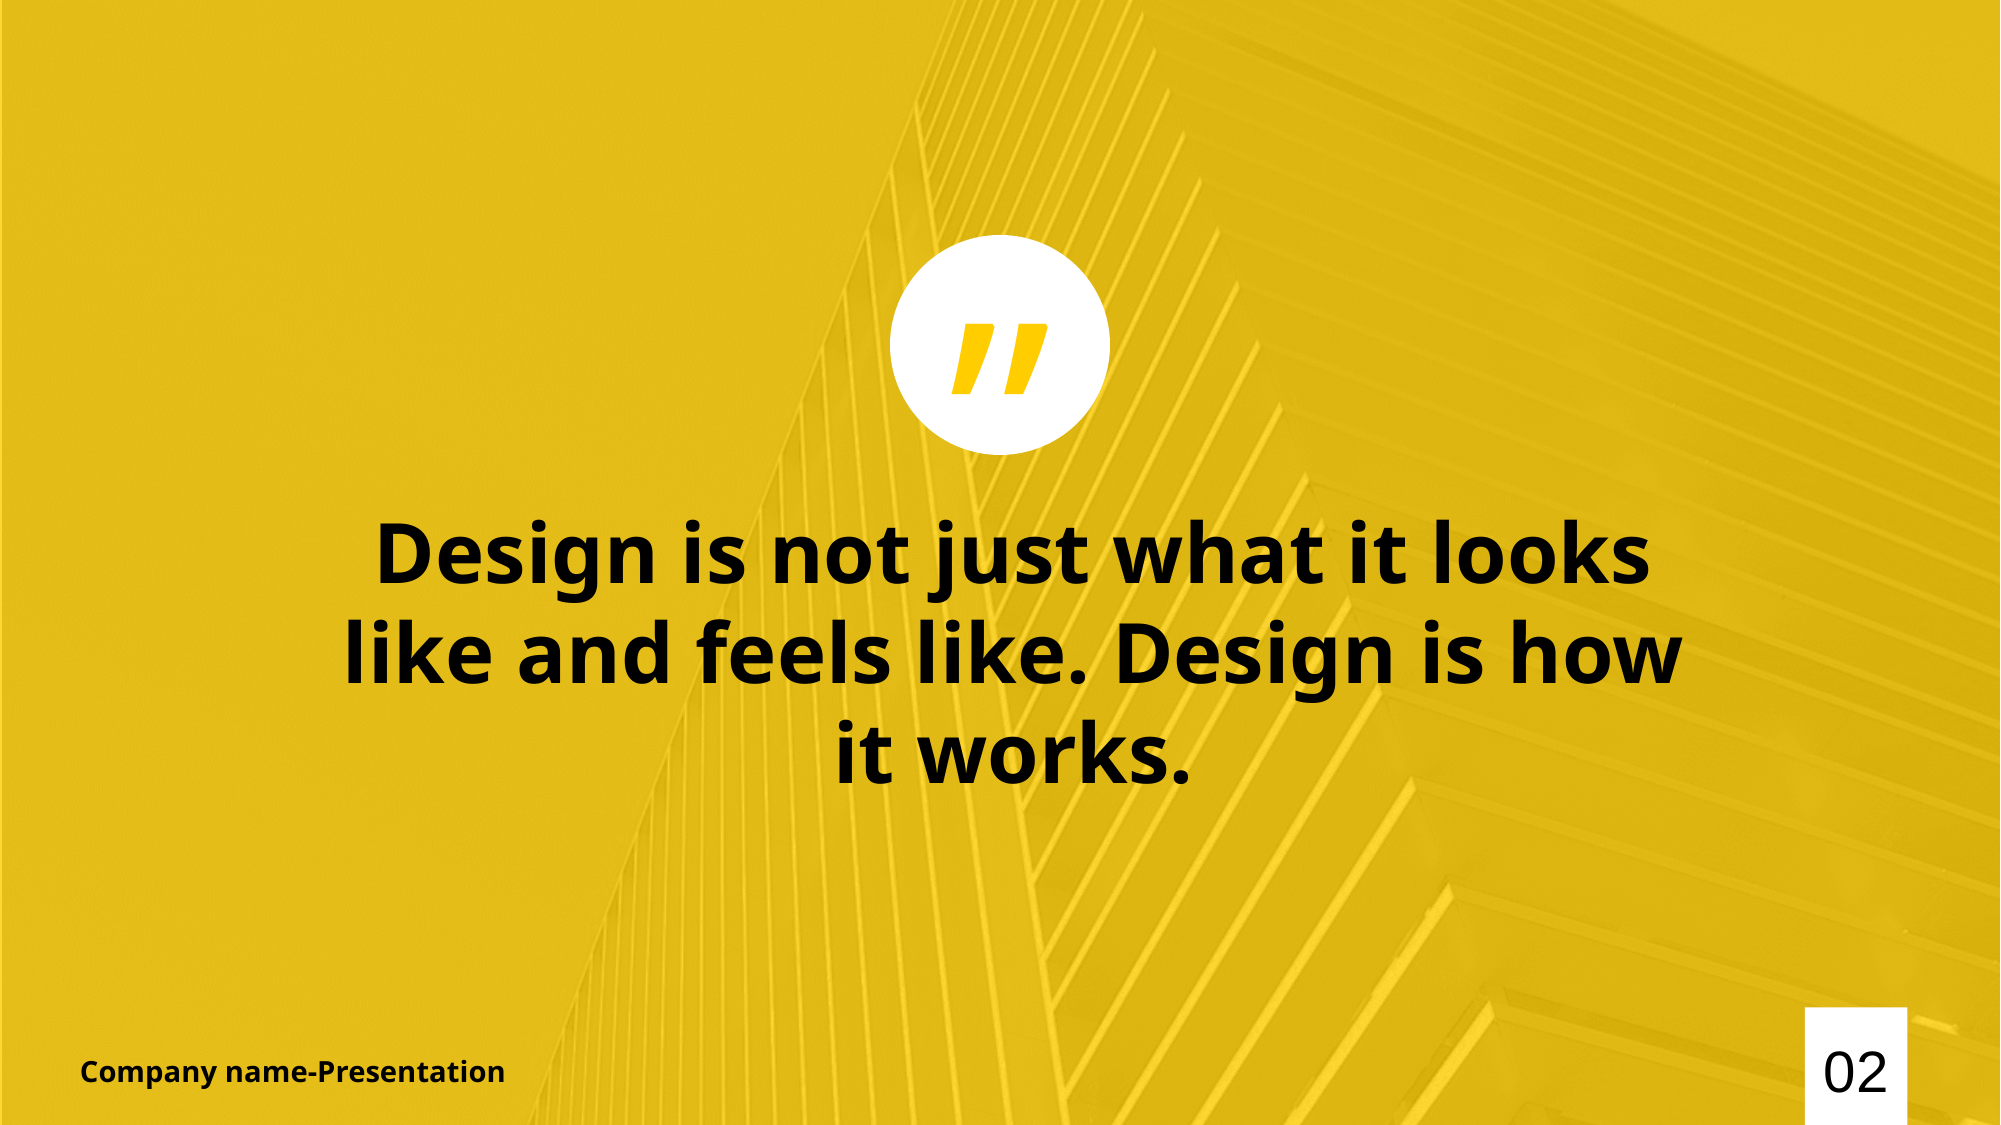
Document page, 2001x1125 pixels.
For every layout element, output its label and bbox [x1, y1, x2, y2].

text_box [889, 234, 1110, 599]
picture [0, 0, 2000, 1125]
